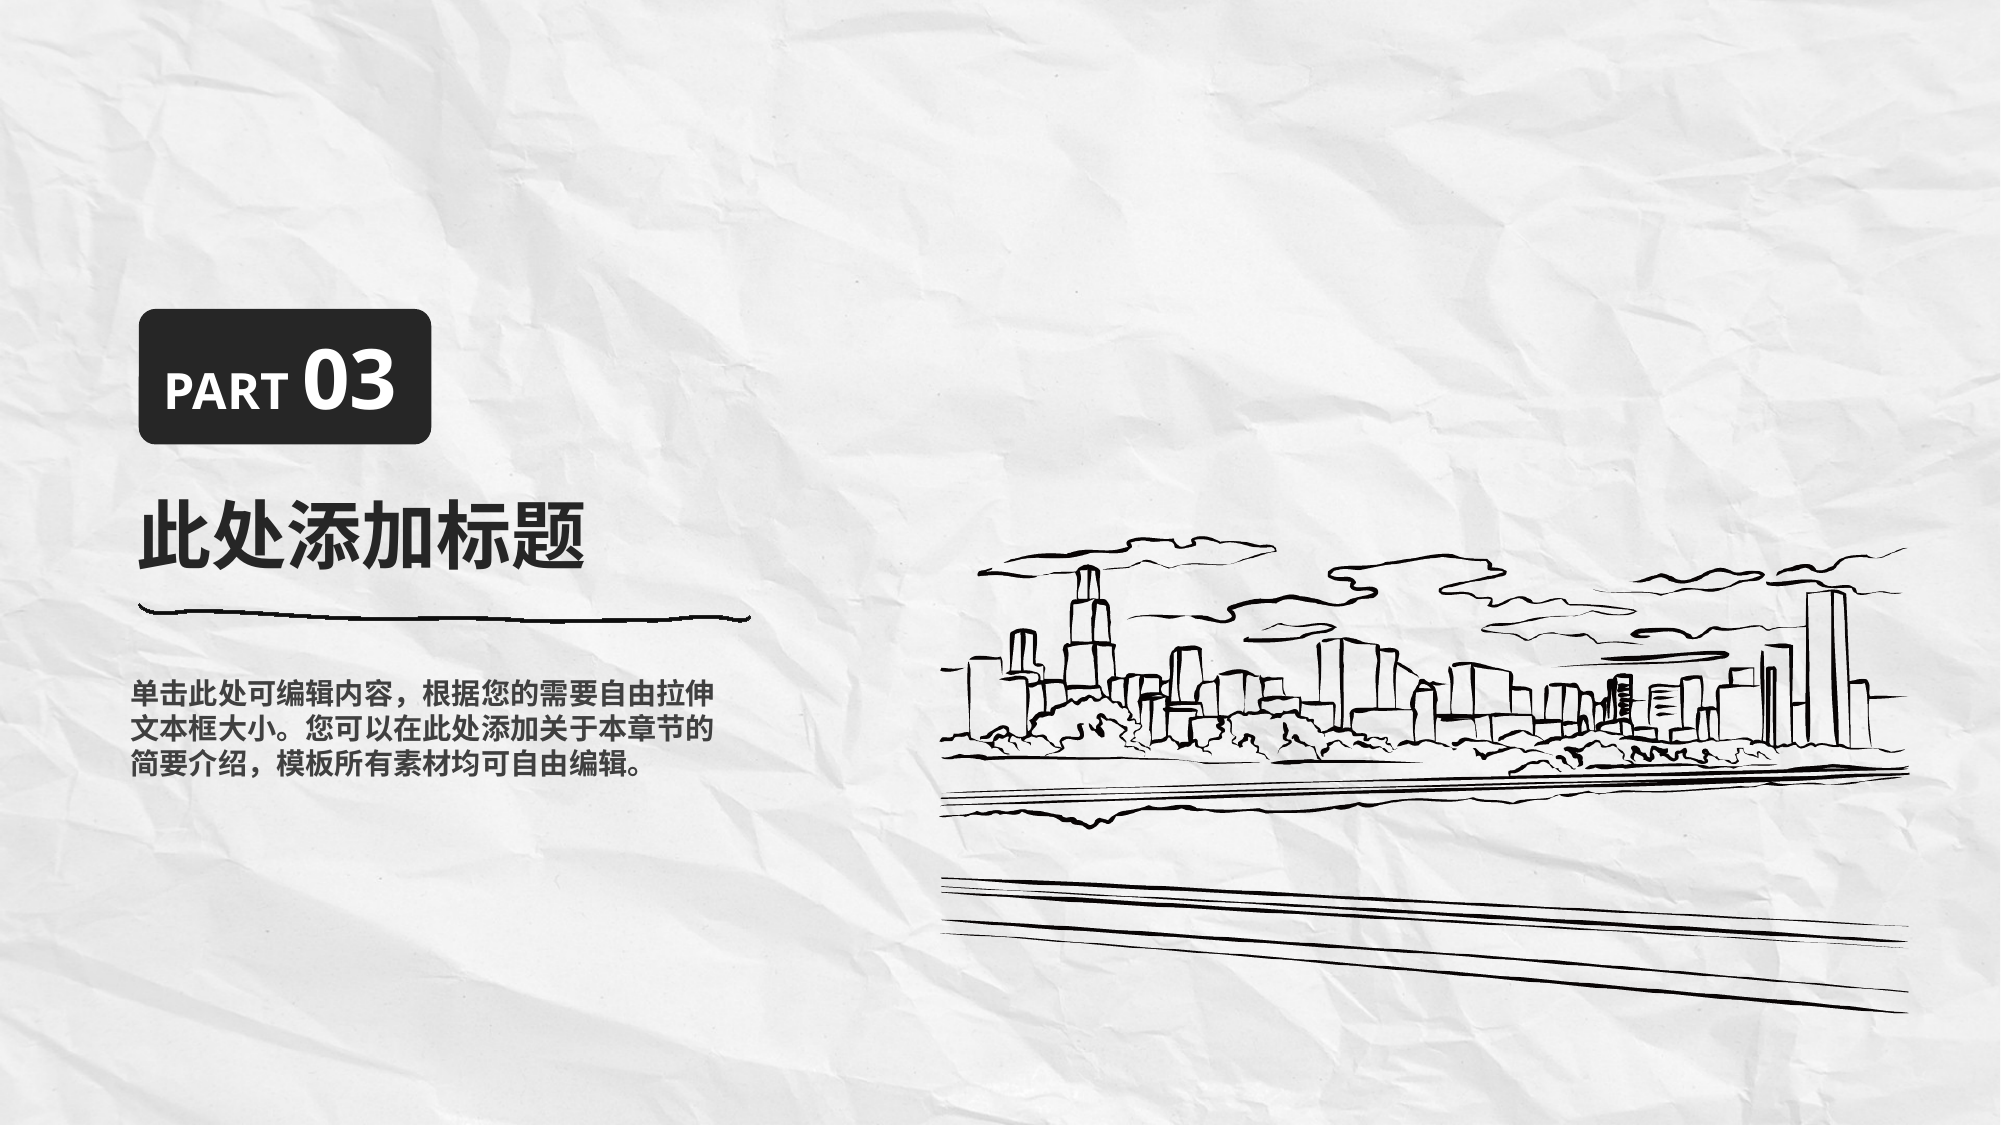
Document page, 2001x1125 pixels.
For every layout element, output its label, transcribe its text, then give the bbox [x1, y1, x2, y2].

text_box [138, 603, 751, 624]
text_box [137, 307, 431, 446]
picture [0, 0, 2001, 1125]
text_box 单击此处可编辑内容，根据您的需要自由拉伸文本框大小。您可以在此处添加关于本章节的简要介绍，模板所有素材均可自由编辑。 [130, 675, 733, 780]
text_box PART 03 [149, 318, 432, 434]
text_box 此处添加标题 [122, 481, 741, 586]
